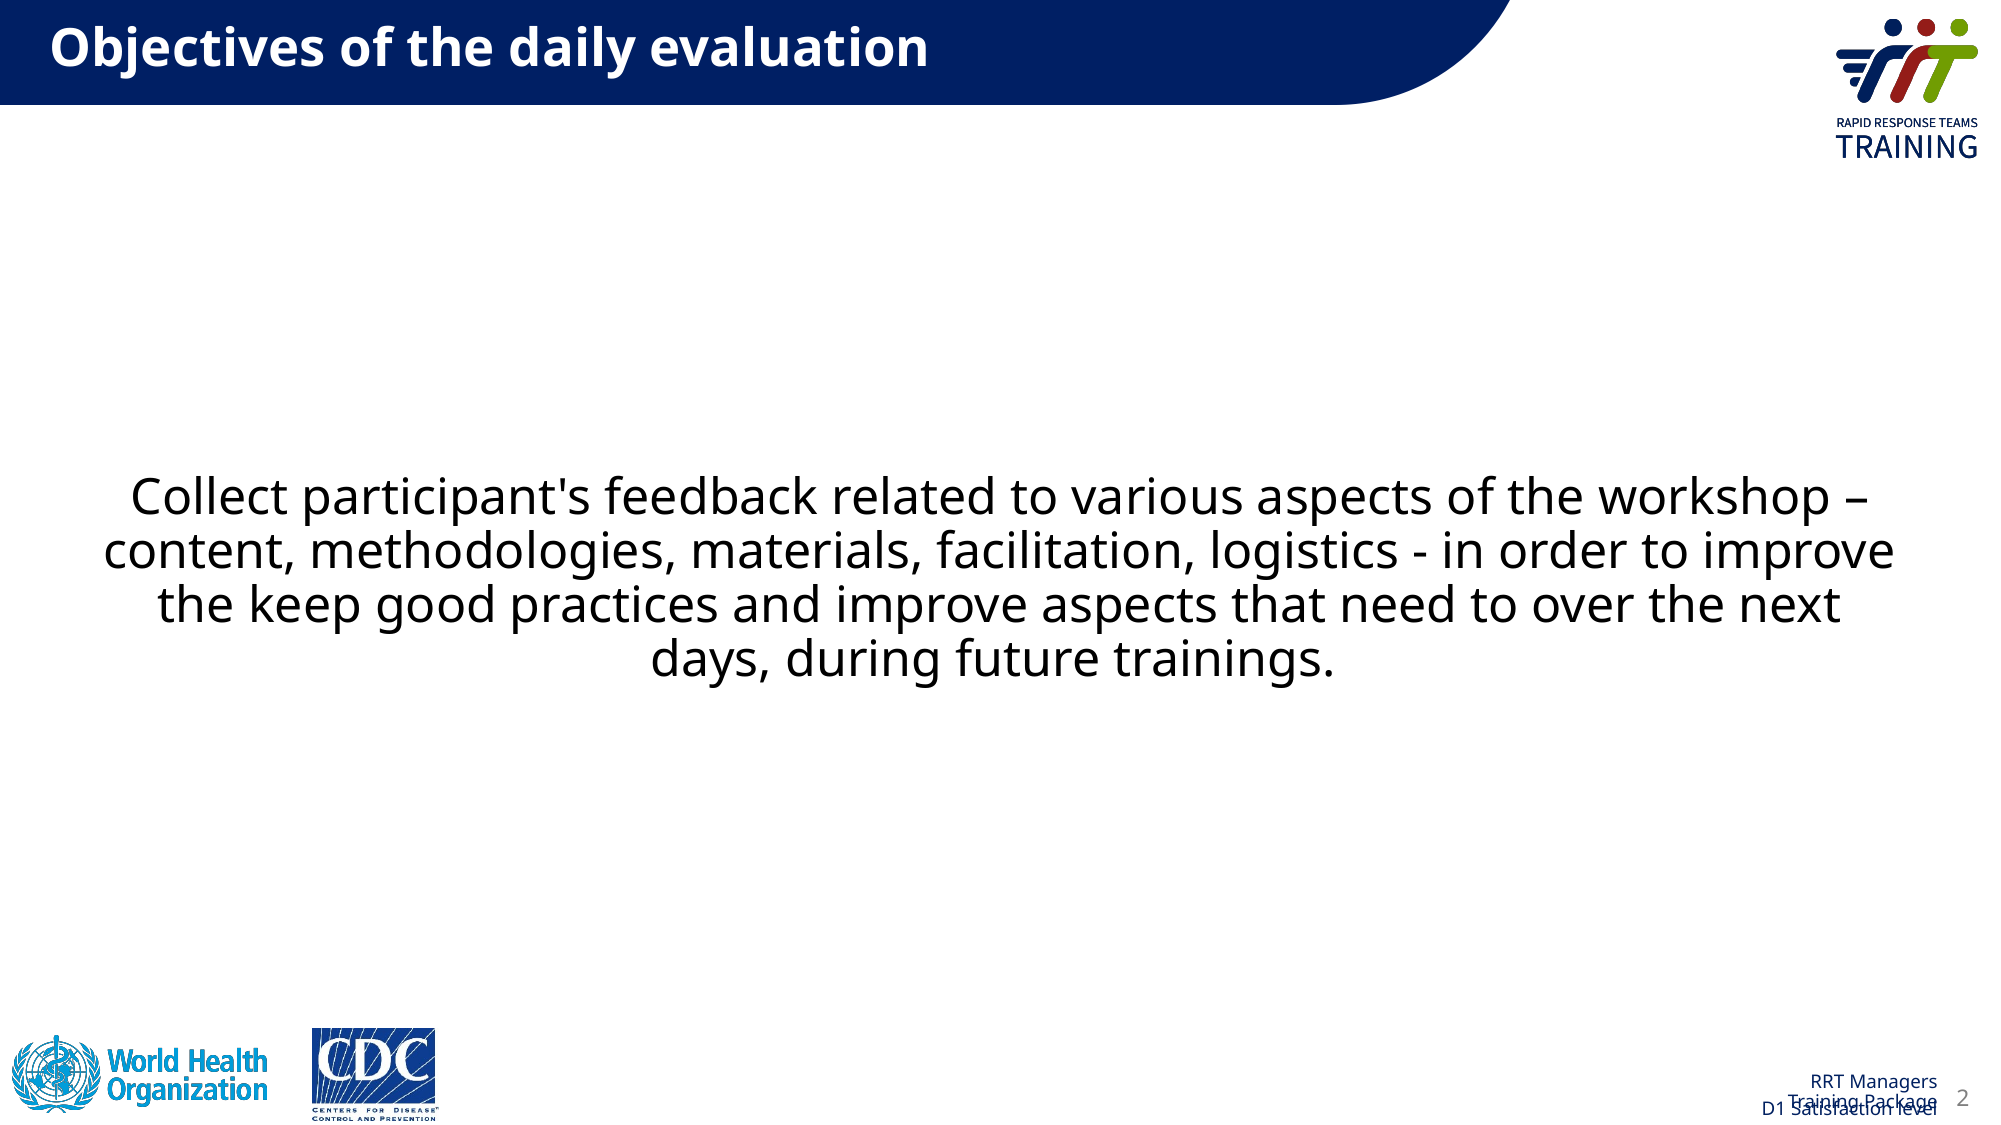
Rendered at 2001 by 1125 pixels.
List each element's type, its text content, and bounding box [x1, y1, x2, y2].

picture [71, 1053, 90, 1091]
picture [24, 1054, 36, 1087]
picture [34, 1054, 43, 1078]
picture [0, 0, 1533, 105]
picture [50, 1108, 62, 1113]
picture [46, 1056, 54, 1062]
picture [312, 1028, 439, 1121]
picture [12, 1035, 54, 1068]
picture [36, 1088, 78, 1105]
picture [59, 1035, 267, 1113]
picture [40, 1062, 47, 1070]
title Objectives of the daily evaluation [41, 0, 1144, 104]
picture [30, 1083, 37, 1091]
picture [1835, 19, 1978, 167]
picture [22, 1062, 26, 1077]
picture [12, 1083, 48, 1113]
list Collect participant's feedback related to various aspects of the workshop – content, methodologies, materials, facilitation, logistics - in order to improve the keep good practices and improve aspects that need to over the next days, during future trainings. [87, 463, 1913, 662]
